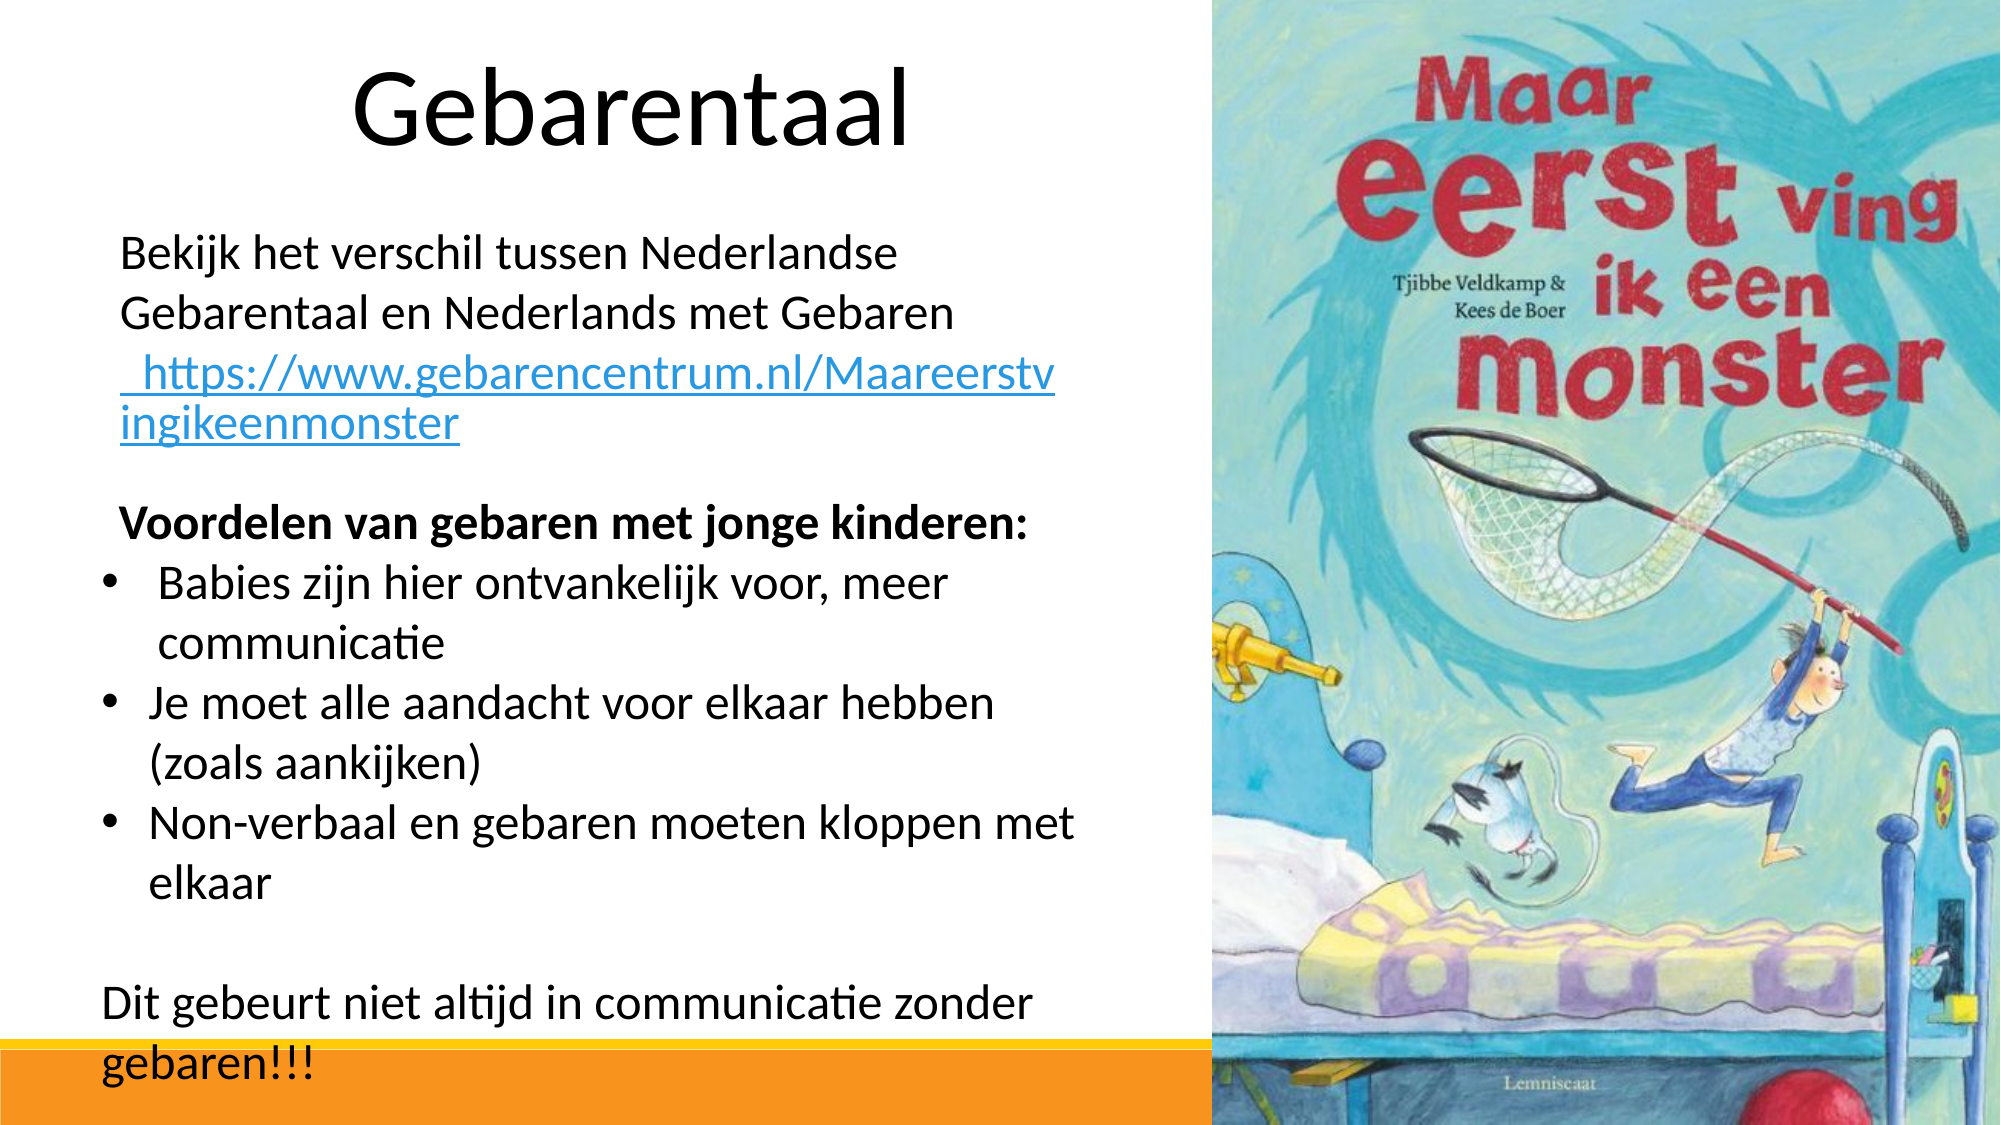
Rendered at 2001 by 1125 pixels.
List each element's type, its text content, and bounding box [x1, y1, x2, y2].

text_box Gebarentaal [336, 25, 929, 176]
text_box Voordelen van gebaren met jonge kinderen: Babies zijn hier ontvankelijk voor, meer communicatie Je moet alle aandacht voor elkaar hebben (zoals aankijken) Non-verbaal en gebaren moeten kloppen met elkaar Dit gebeurt niet altijd in communicatie zonder gebaren!!! [86, 482, 1122, 1098]
picture [1211, 0, 2000, 1125]
text_box Bekijk het verschil tussen Nederlandse Gebarentaal en Nederlands met Gebaren https://www.gebarencentrum.nl/Maareerstvingikeenmonster [105, 212, 1072, 468]
